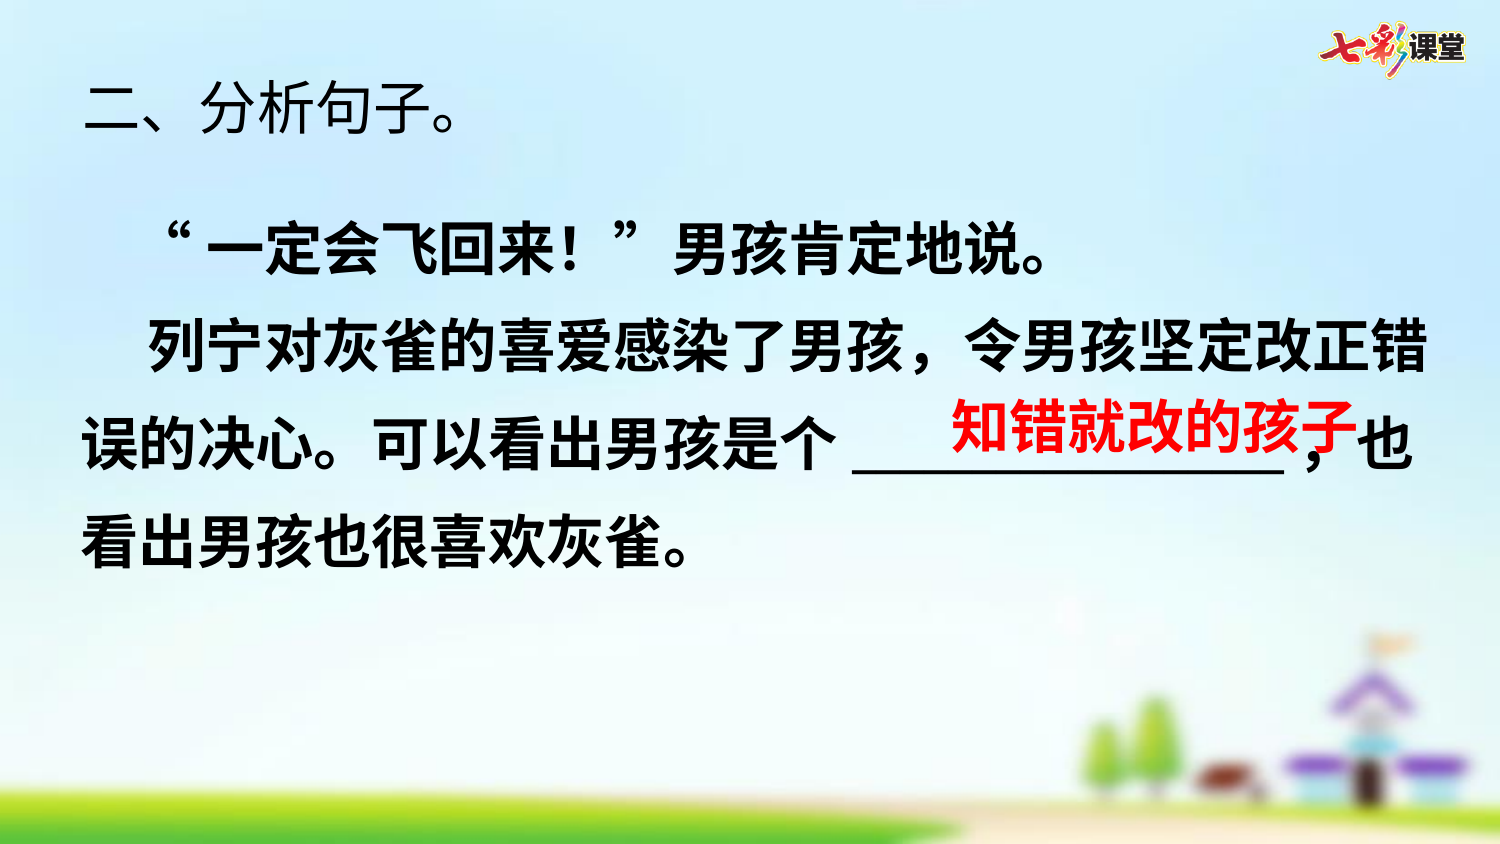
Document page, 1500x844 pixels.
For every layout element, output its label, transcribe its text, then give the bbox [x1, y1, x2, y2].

text_box “一定会飞回来！”男孩肯定地说。 列宁对灰雀的喜爱感染了男孩，令男孩坚定改正错误的决心。可以看出男孩是个__________________，也看出男孩也很喜欢灰雀。 [65, 176, 1454, 583]
text_box 二、分析句子。 [67, 64, 505, 150]
picture [0, 0, 1500, 844]
text_box 知错就改的孩子 [936, 383, 1405, 468]
